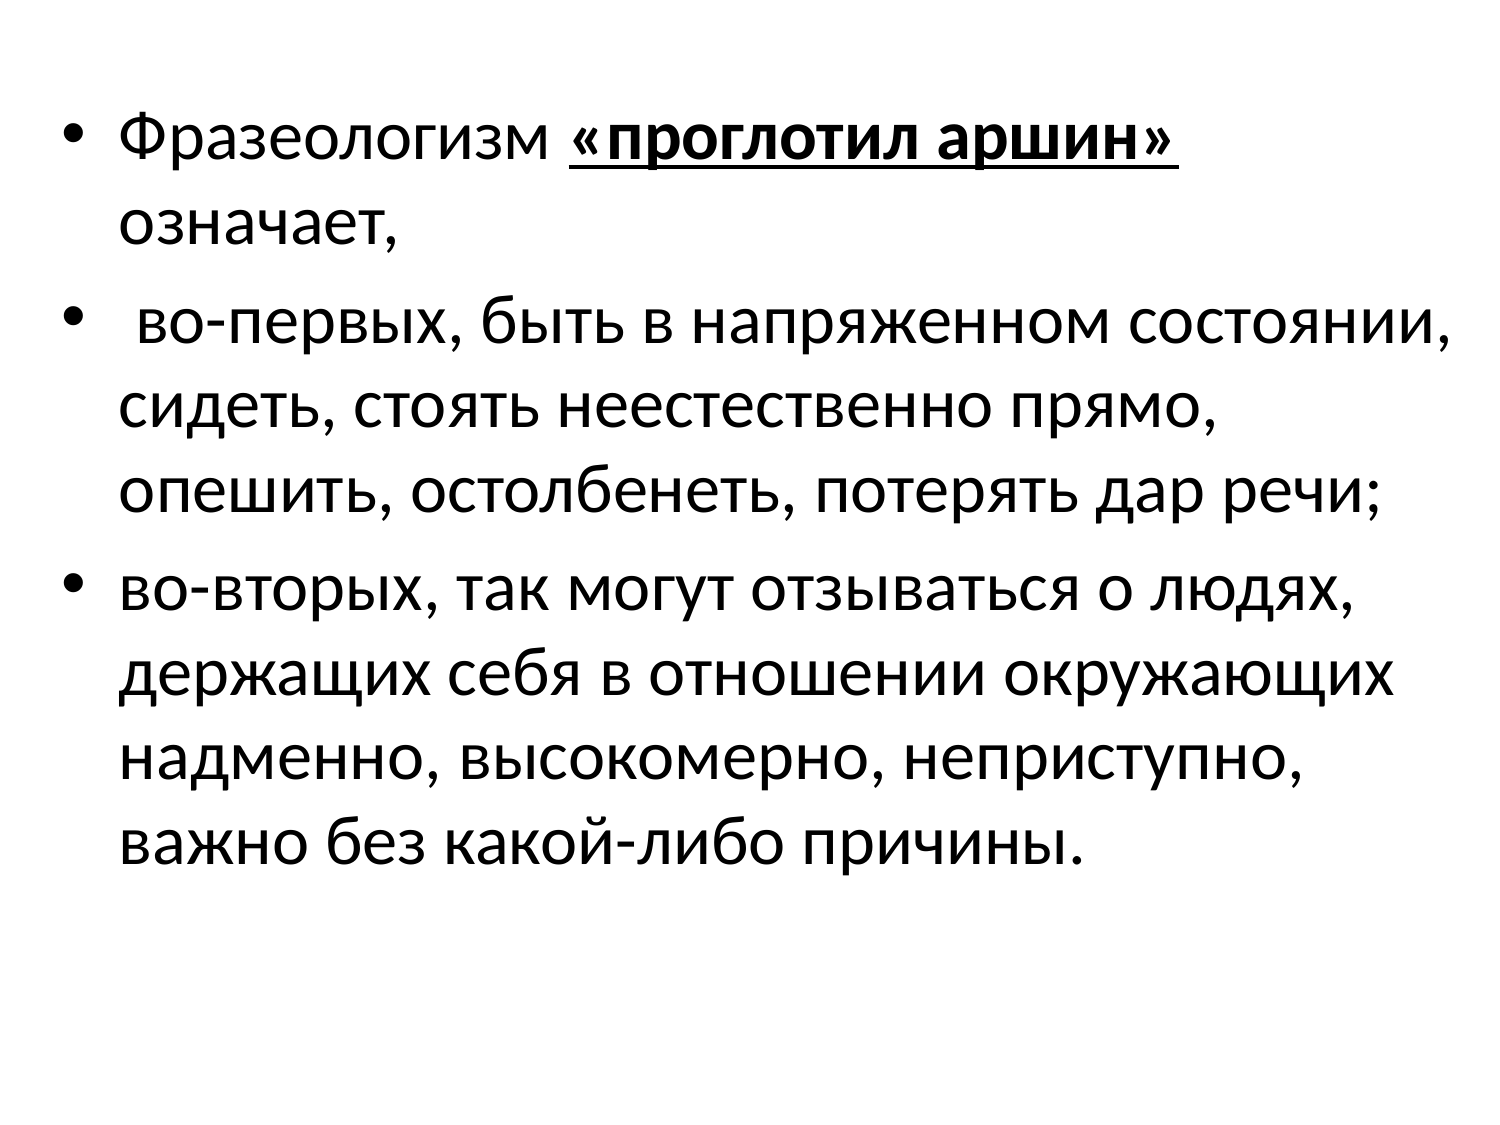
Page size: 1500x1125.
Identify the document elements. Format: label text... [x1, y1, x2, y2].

list Фразеологизм «проглотил аршин» означает, во-первых, быть в напряженном состоянии, сидеть, стоять неестественно прямо, опешить, остолбенеть, потерять дар речи; во-вторых, так могут отзываться о людях, держащих себя в отношении окружающих надменно, высокомерно, неприступно, важно без какой-либо причины. [46, 82, 1477, 1008]
